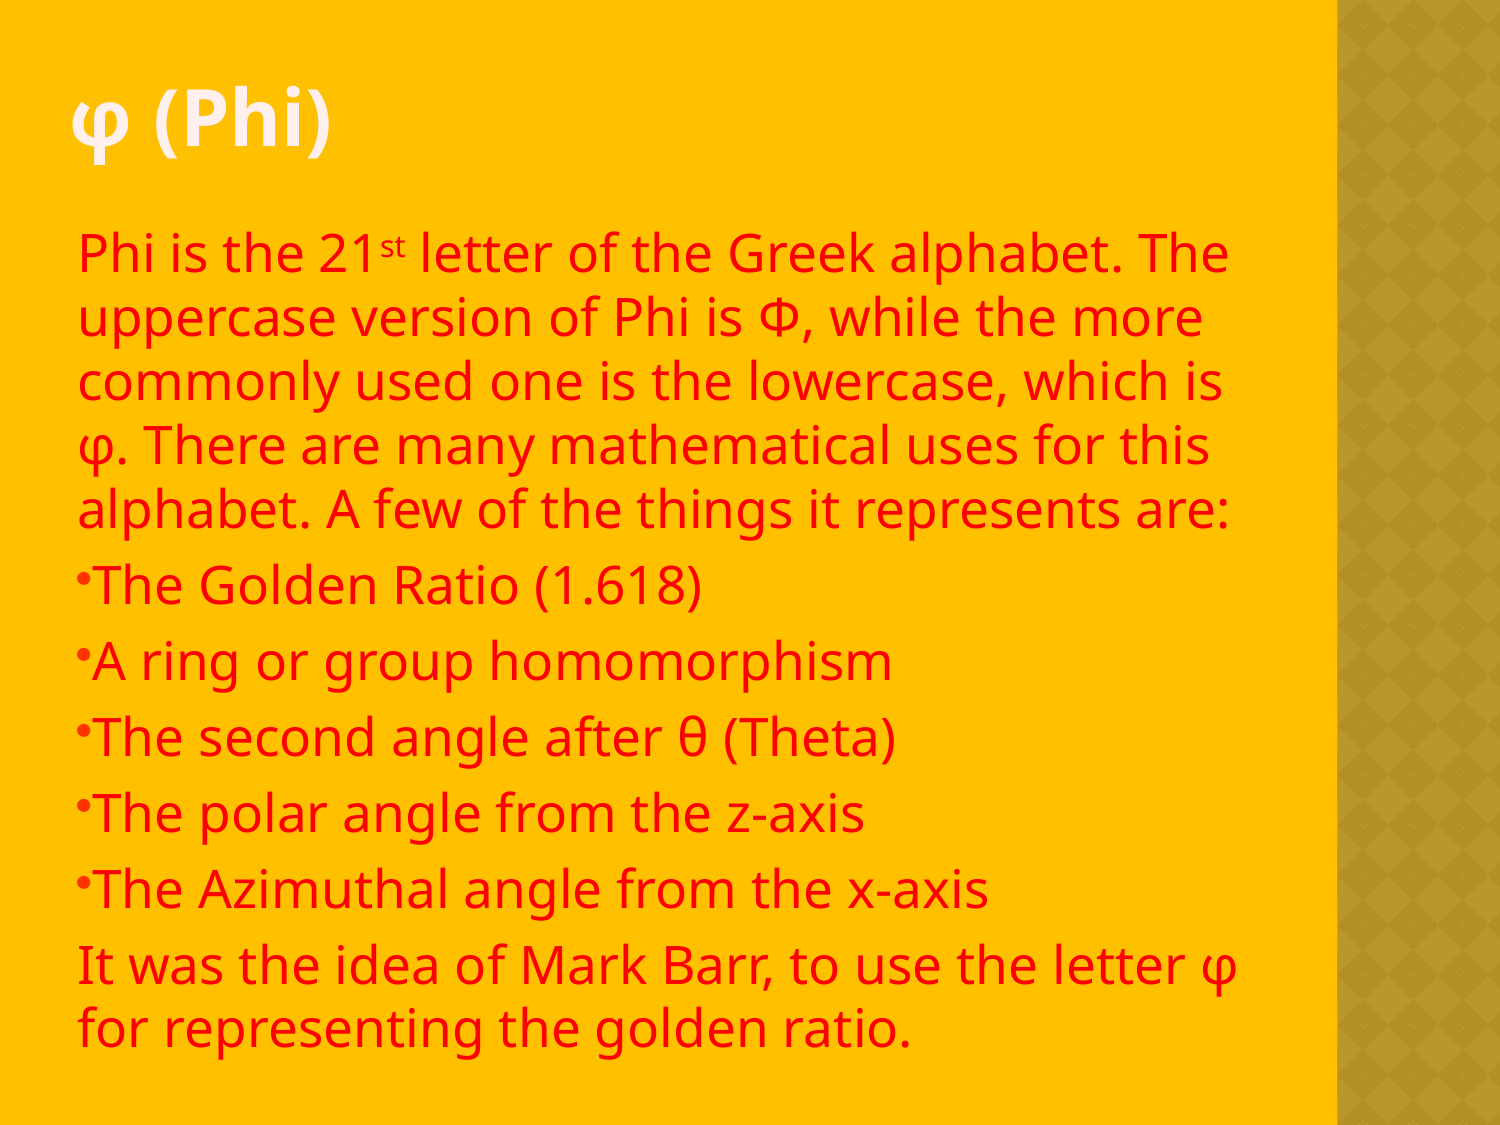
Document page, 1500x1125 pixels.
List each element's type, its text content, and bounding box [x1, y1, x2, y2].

title φ (Phi) [62, 0, 1250, 163]
list Phi is the 21st letter of the Greek alphabet. The uppercase version of Phi is Φ, while the more commonly used one is the lowercase, which is φ. There are many mathematical uses for this alphabet. A few of the things it represents are: The Golden Ratio (1.618) A ring or group homomorphism The second angle after θ (Theta) The polar angle from the z-axis The Azimuthal angle from the x-axis It was the idea of Mark Barr, to use the letter φ for representing the golden ratio. [62, 212, 1263, 1075]
